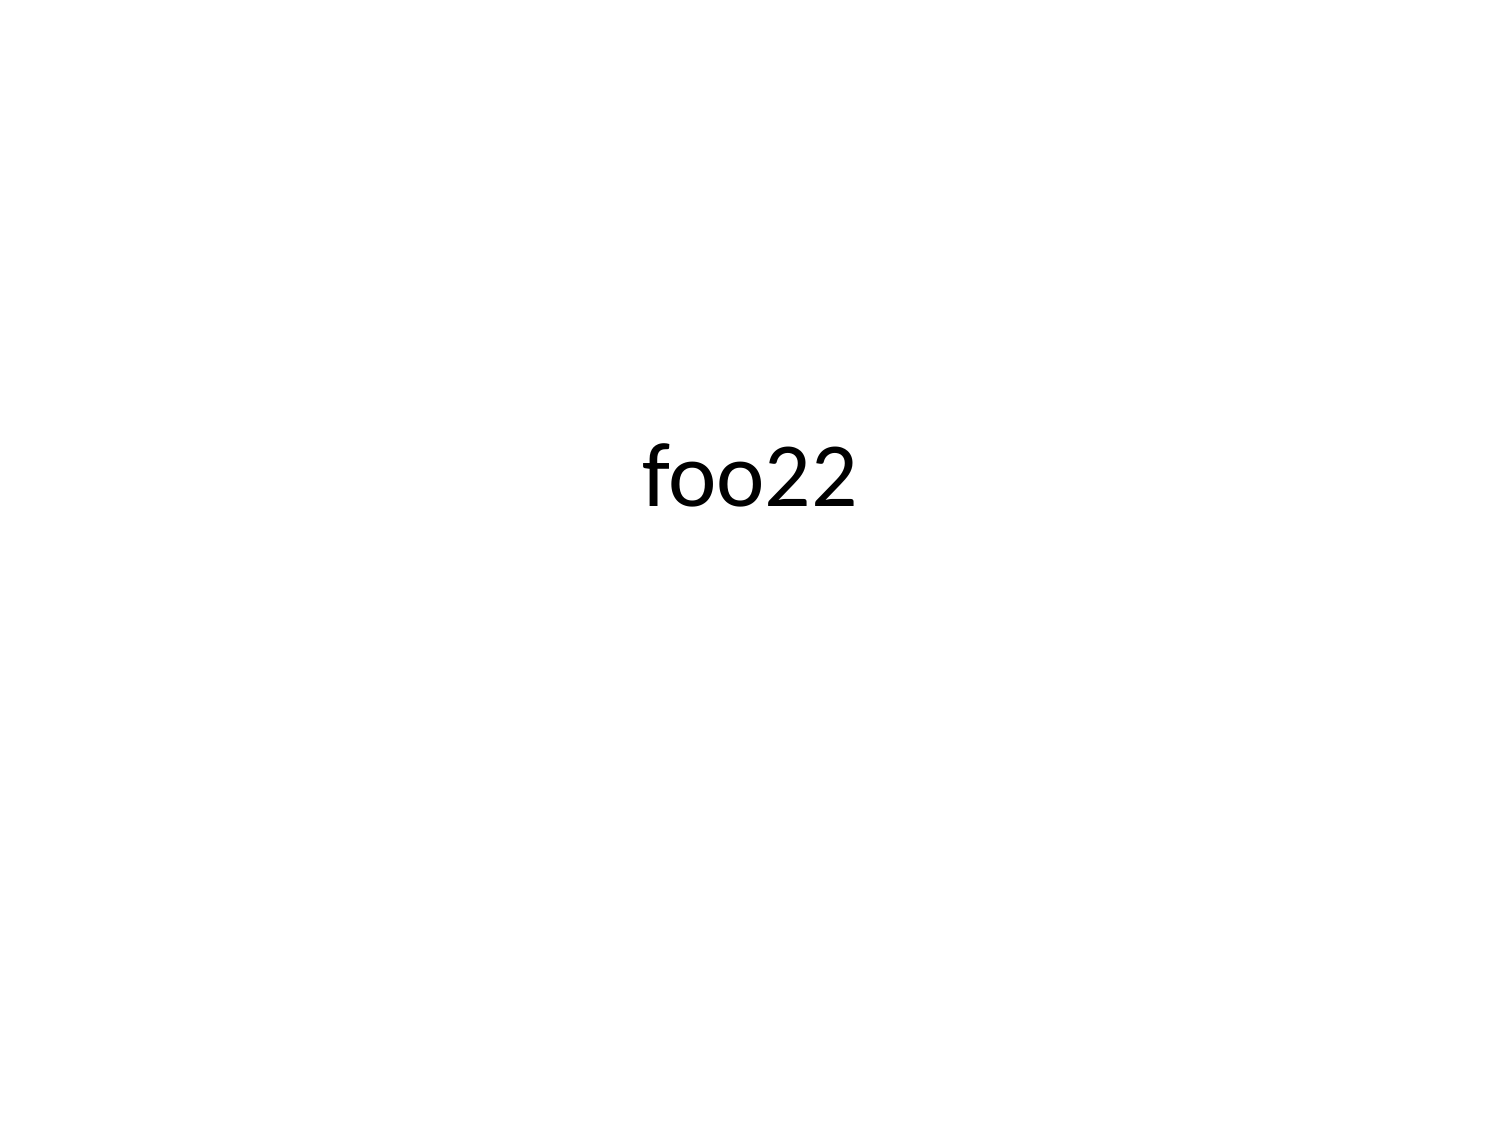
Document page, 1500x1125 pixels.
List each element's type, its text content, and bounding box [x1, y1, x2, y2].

title foo22 [112, 349, 1388, 591]
